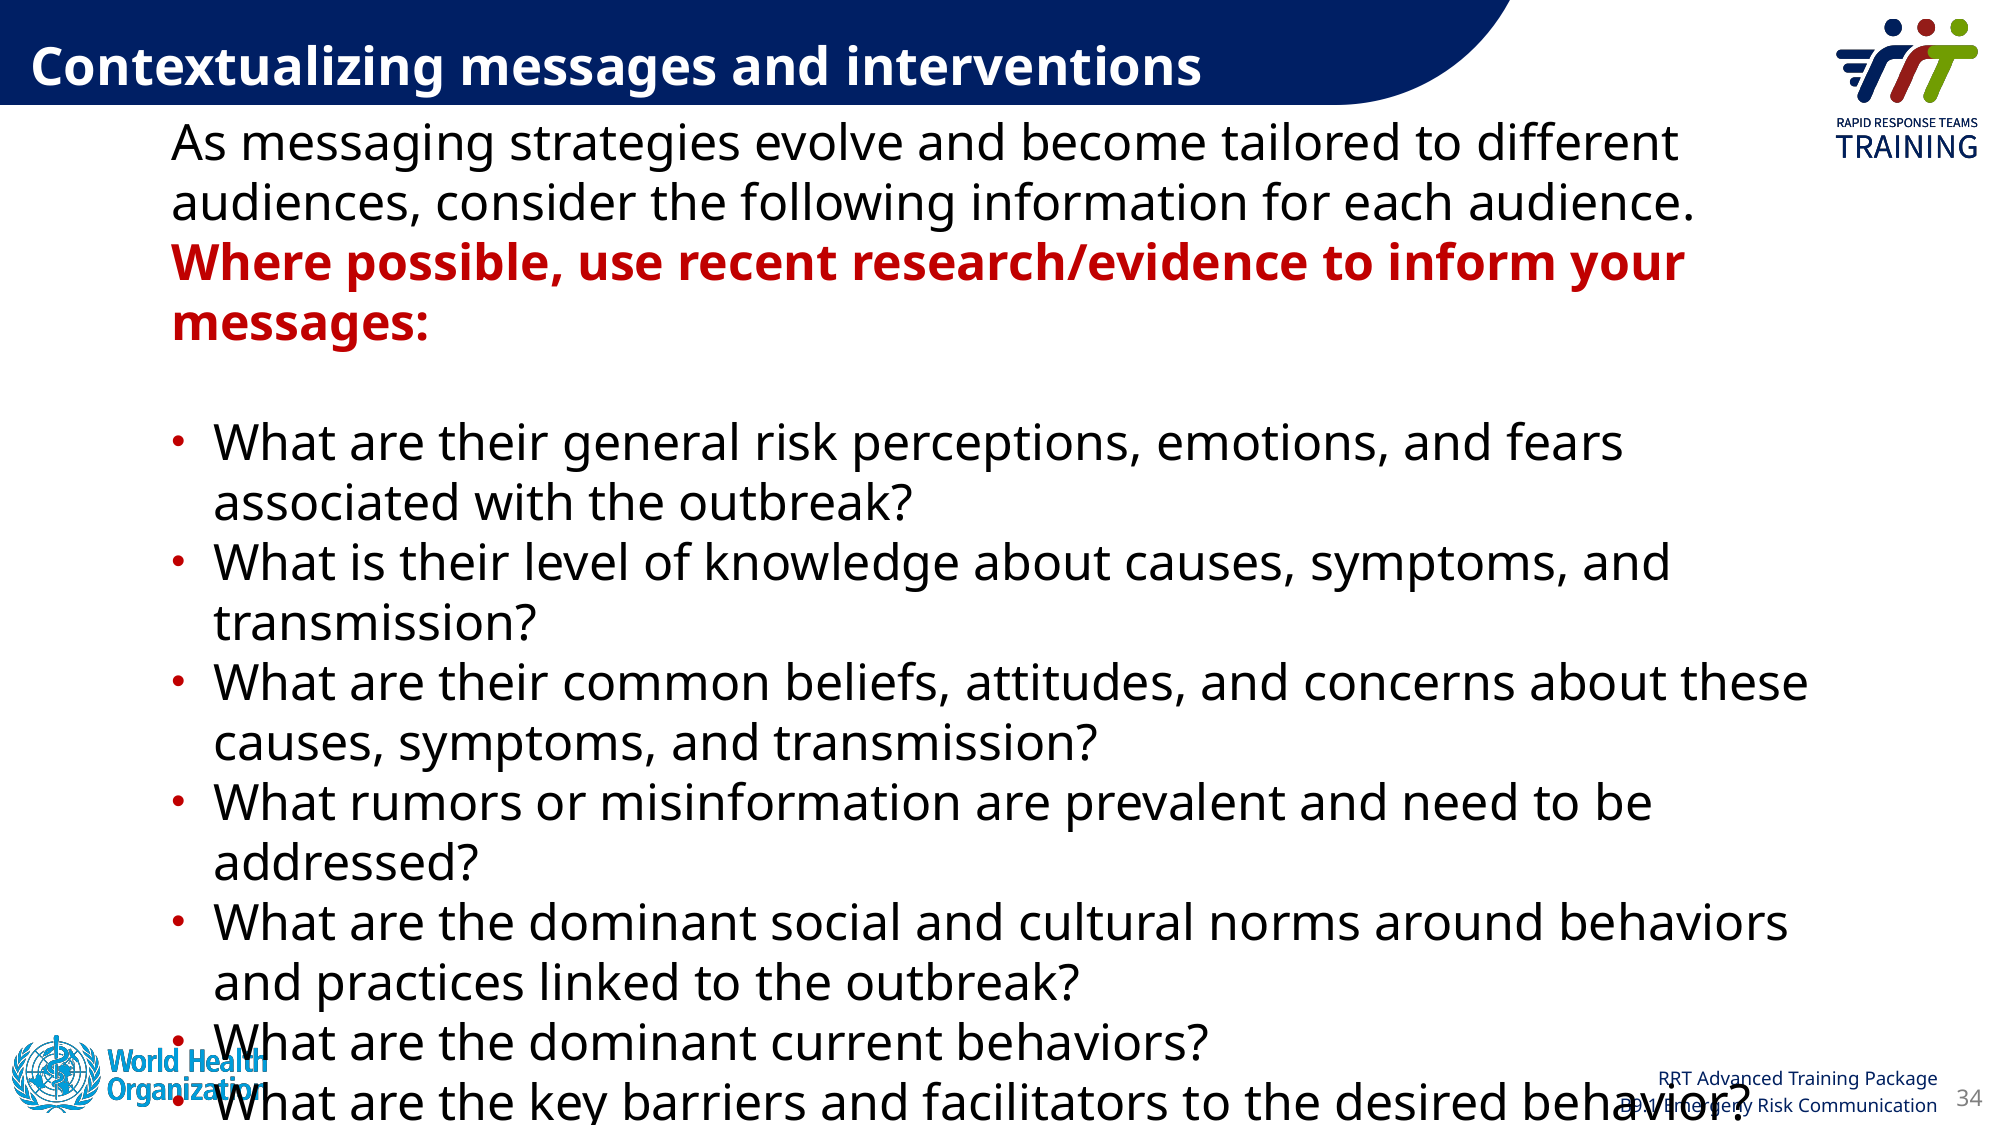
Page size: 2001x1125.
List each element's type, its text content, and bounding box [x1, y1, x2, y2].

picture [30, 1083, 37, 1091]
picture [34, 1054, 43, 1078]
picture [40, 1062, 47, 1070]
picture [113, 1081, 120, 1096]
picture [50, 1108, 62, 1113]
text_box As messaging strategies evolve and become tailored to different audiences, consider the following information for each audience. Where possible, use recent research/evidence to inform your messages: What are their general risk perceptions, emotions, and fears associated with the outbreak? What is their level of knowledge about causes, symptoms, and transmission? What are their common beliefs, attitudes, and concerns about these causes, symptoms, and transmission? What rumors or misinformation are prevalent and need to be addressed? What are the dominant social and cultural norms around behaviors and practices linked to the outbreak? What are the dominant current behaviors? What are the key barriers and facilitators to the desired behavior? [163, 102, 1836, 1125]
picture [12, 1035, 54, 1068]
text_box Contextualizing messages and interventions [22, 15, 1401, 122]
picture [24, 1054, 36, 1087]
picture [46, 1056, 54, 1062]
picture [12, 1083, 48, 1113]
picture [141, 1087, 146, 1096]
picture [59, 1035, 163, 1113]
picture [71, 1053, 90, 1091]
picture [22, 1062, 26, 1077]
picture [0, 0, 1533, 105]
picture [1835, 19, 1978, 167]
picture [36, 1088, 78, 1105]
